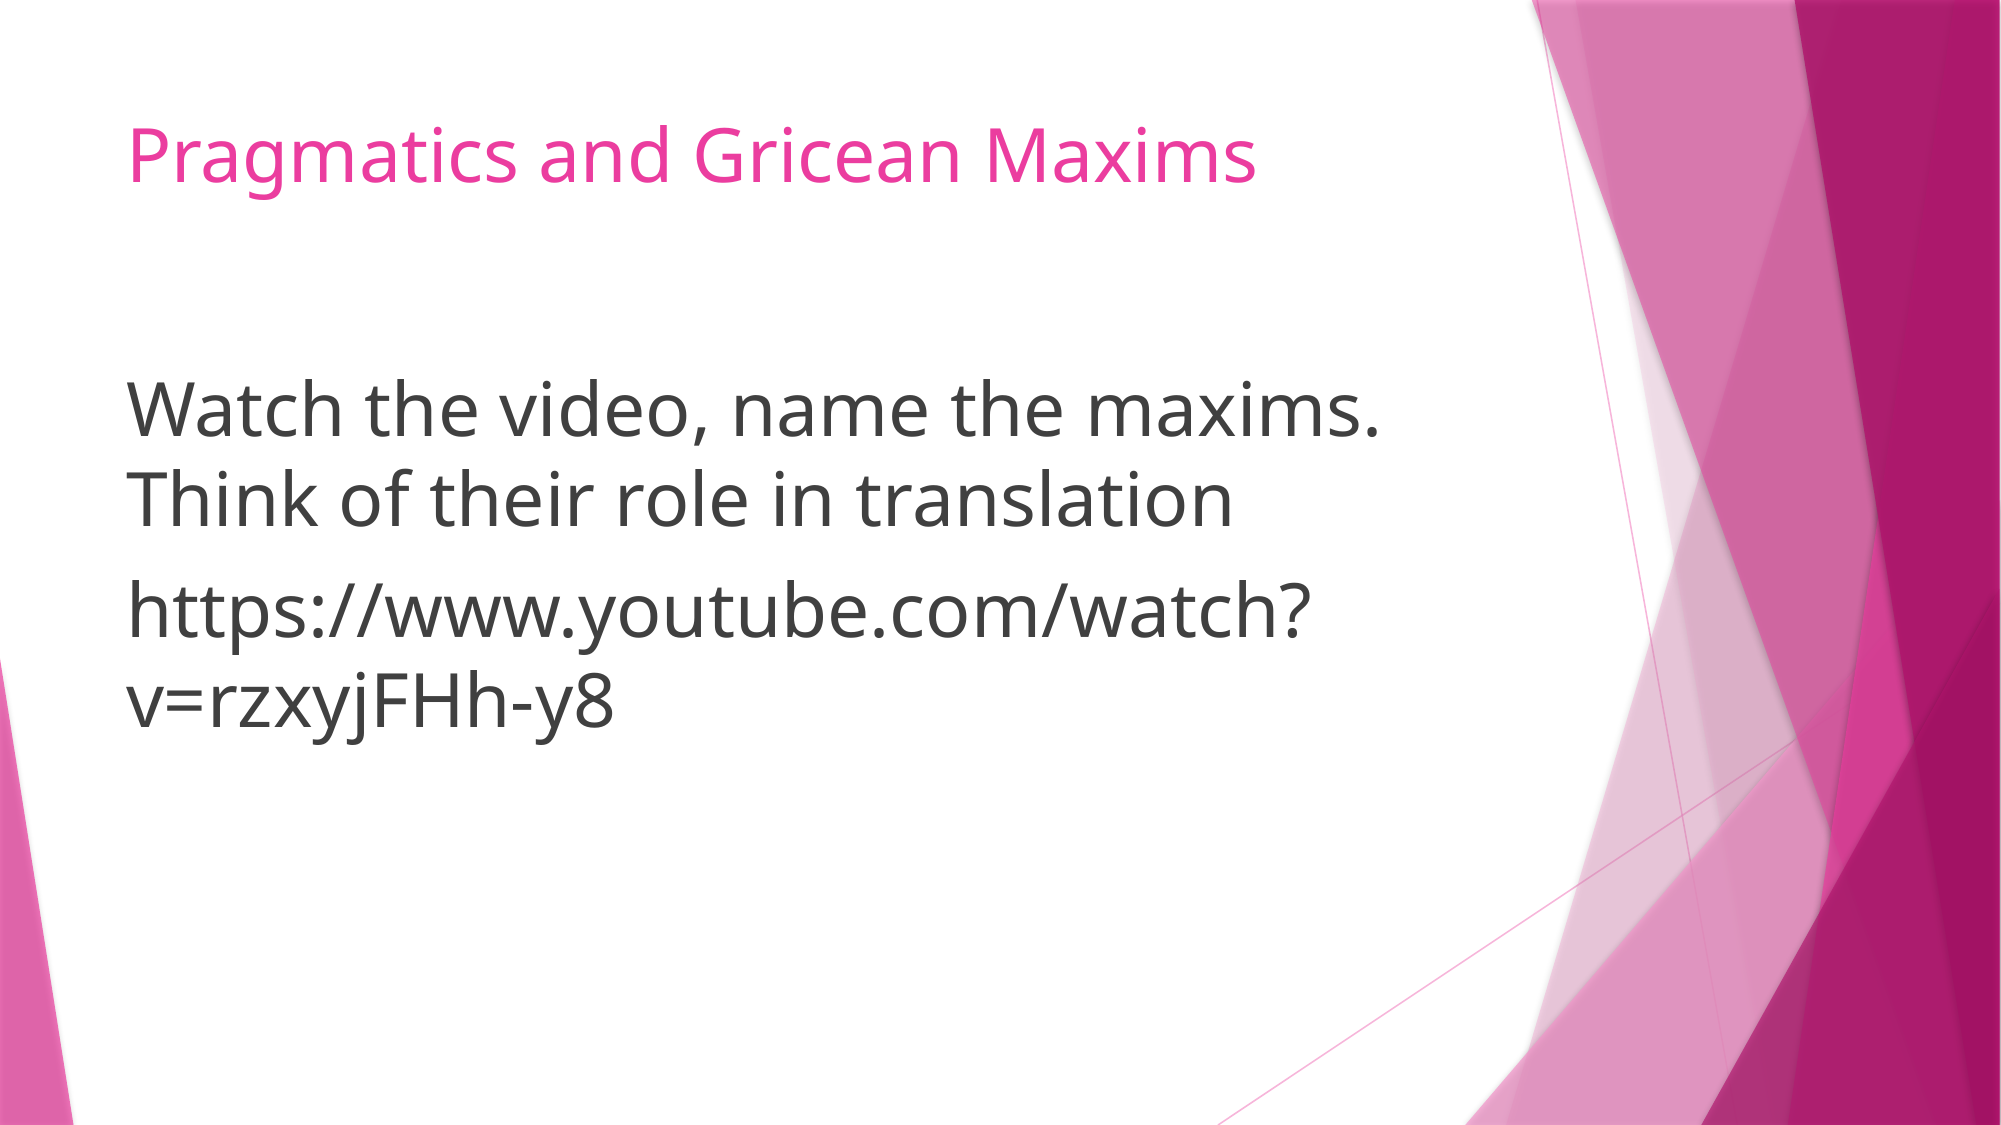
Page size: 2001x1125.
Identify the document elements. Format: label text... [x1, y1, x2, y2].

title Pragmatics and Gricean Maxims [111, 99, 1522, 317]
list Watch the video, name the maxims. Think of their role in translation https://www.youtube.com/watch?v=rzxyjFHh-y8 [111, 354, 1522, 992]
